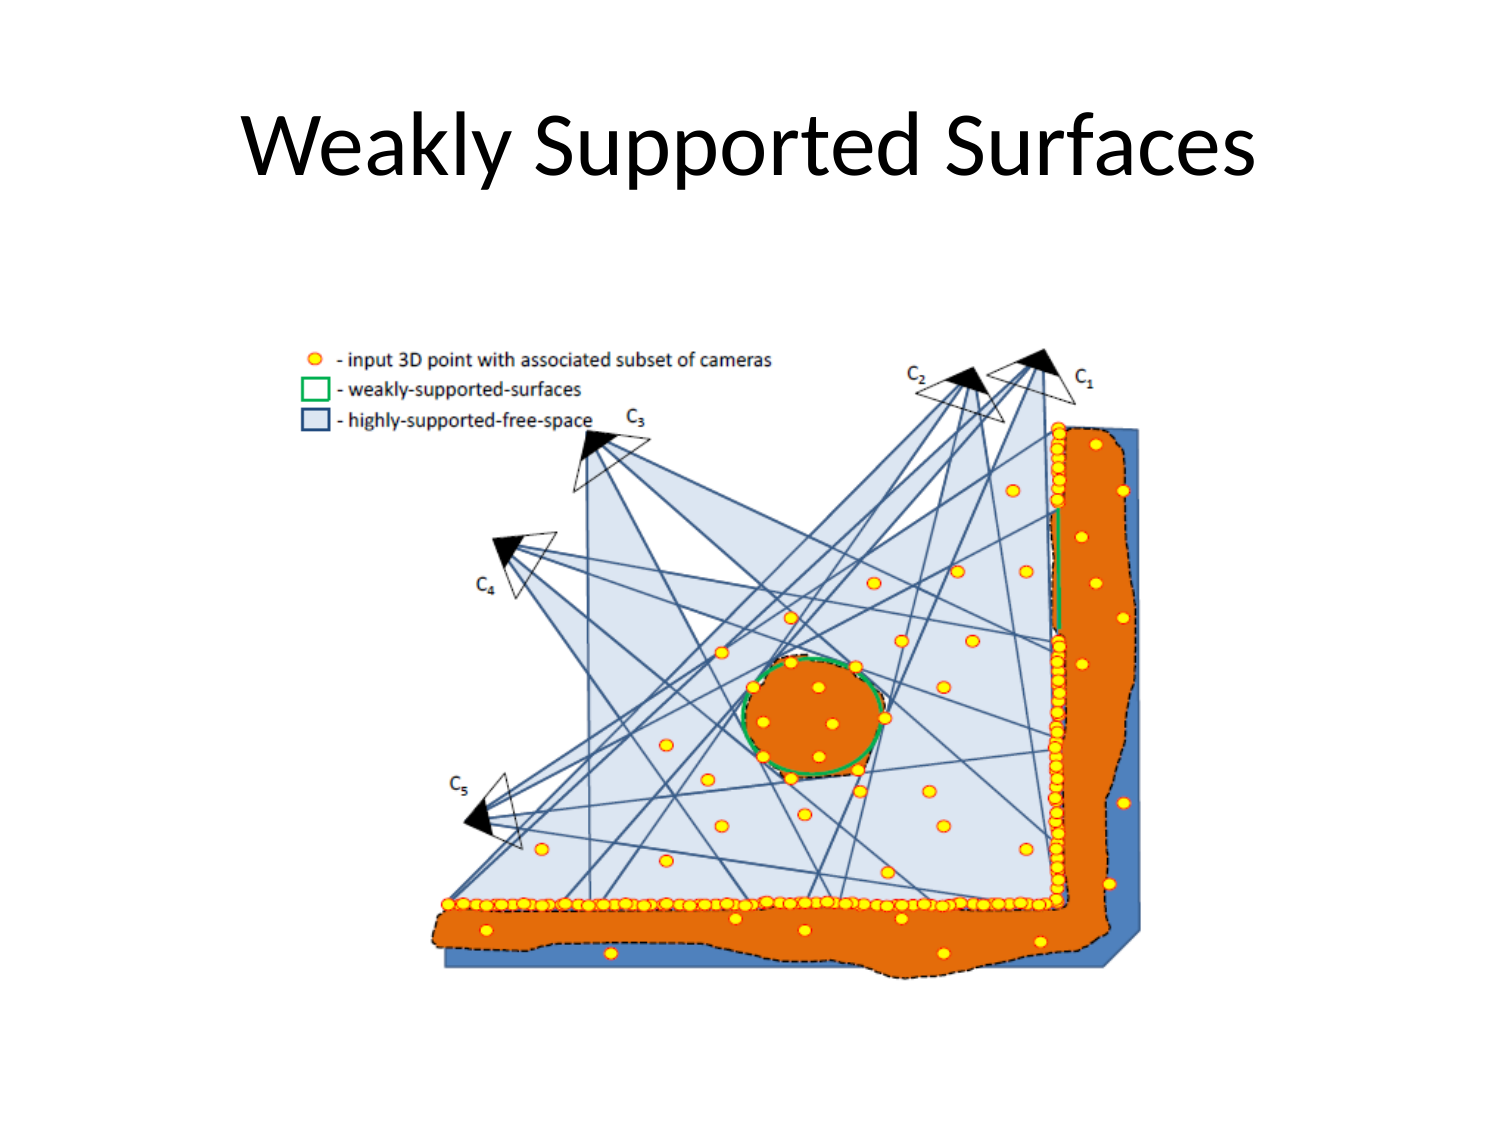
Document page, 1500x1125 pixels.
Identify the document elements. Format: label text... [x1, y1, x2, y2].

picture [287, 312, 1189, 998]
title Weakly Supported Surfaces [75, 45, 1425, 233]
